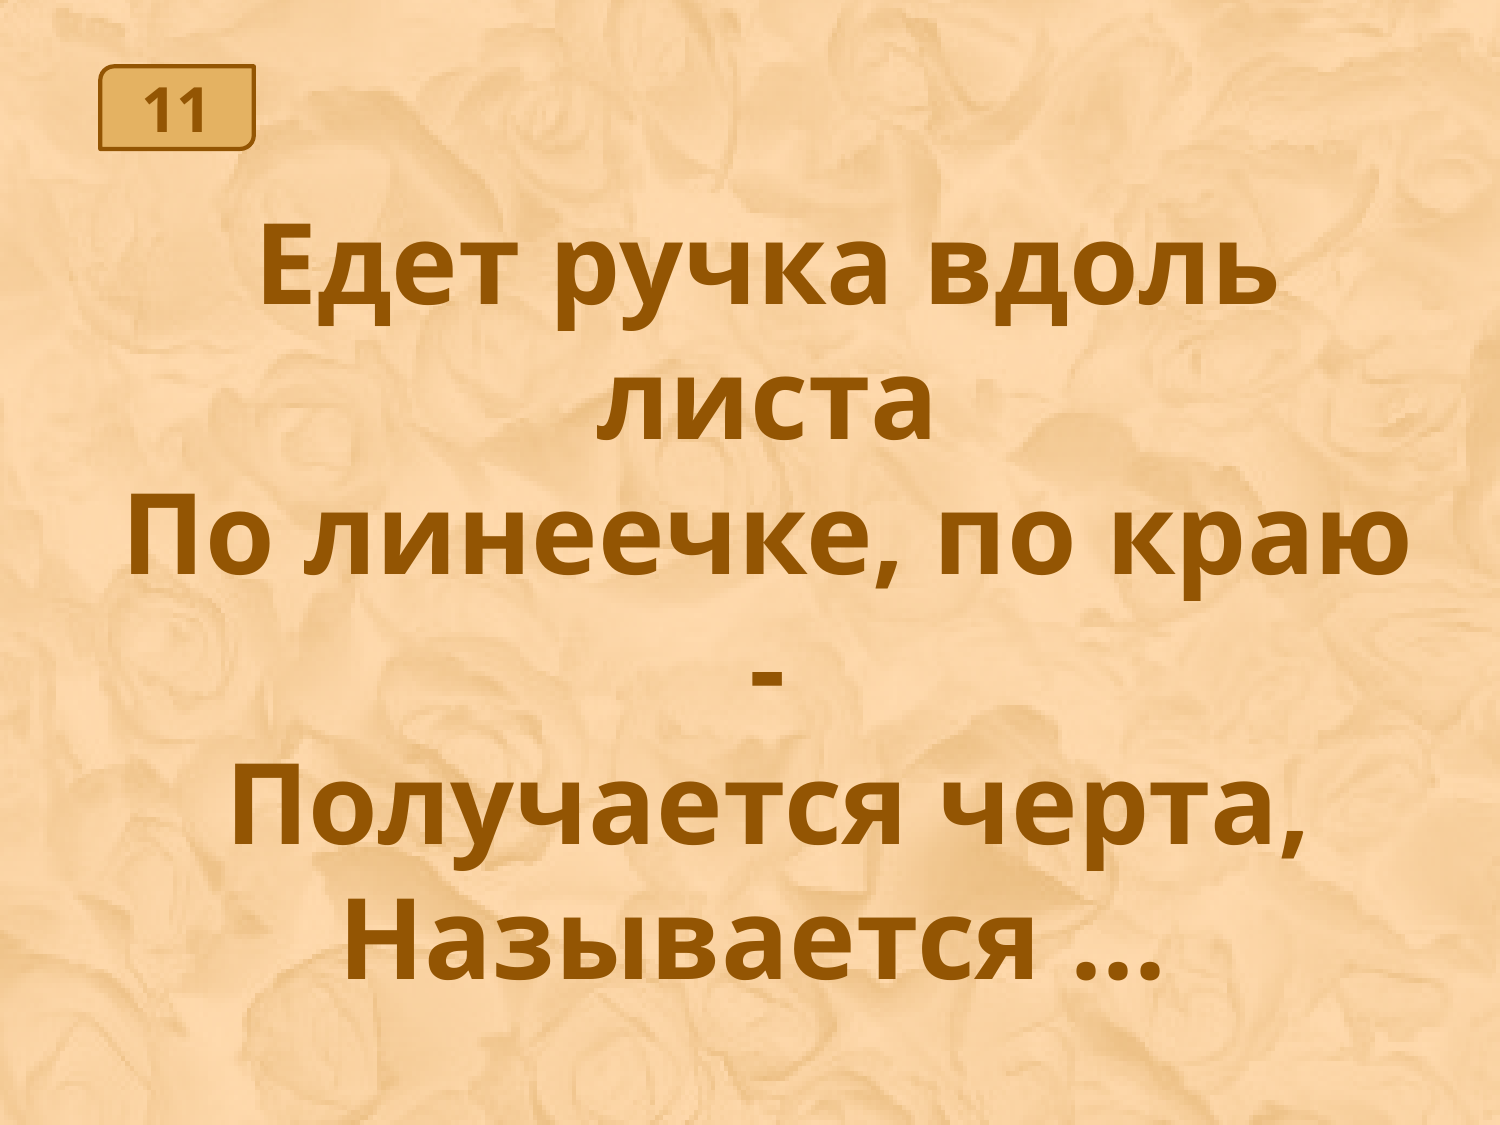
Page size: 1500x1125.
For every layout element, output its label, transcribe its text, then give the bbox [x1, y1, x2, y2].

text_box 11 [98, 64, 256, 152]
text_box Едет ручка вдоль листа По линеечке, по краю - Получается черта, Называется ... [88, 184, 1447, 1010]
